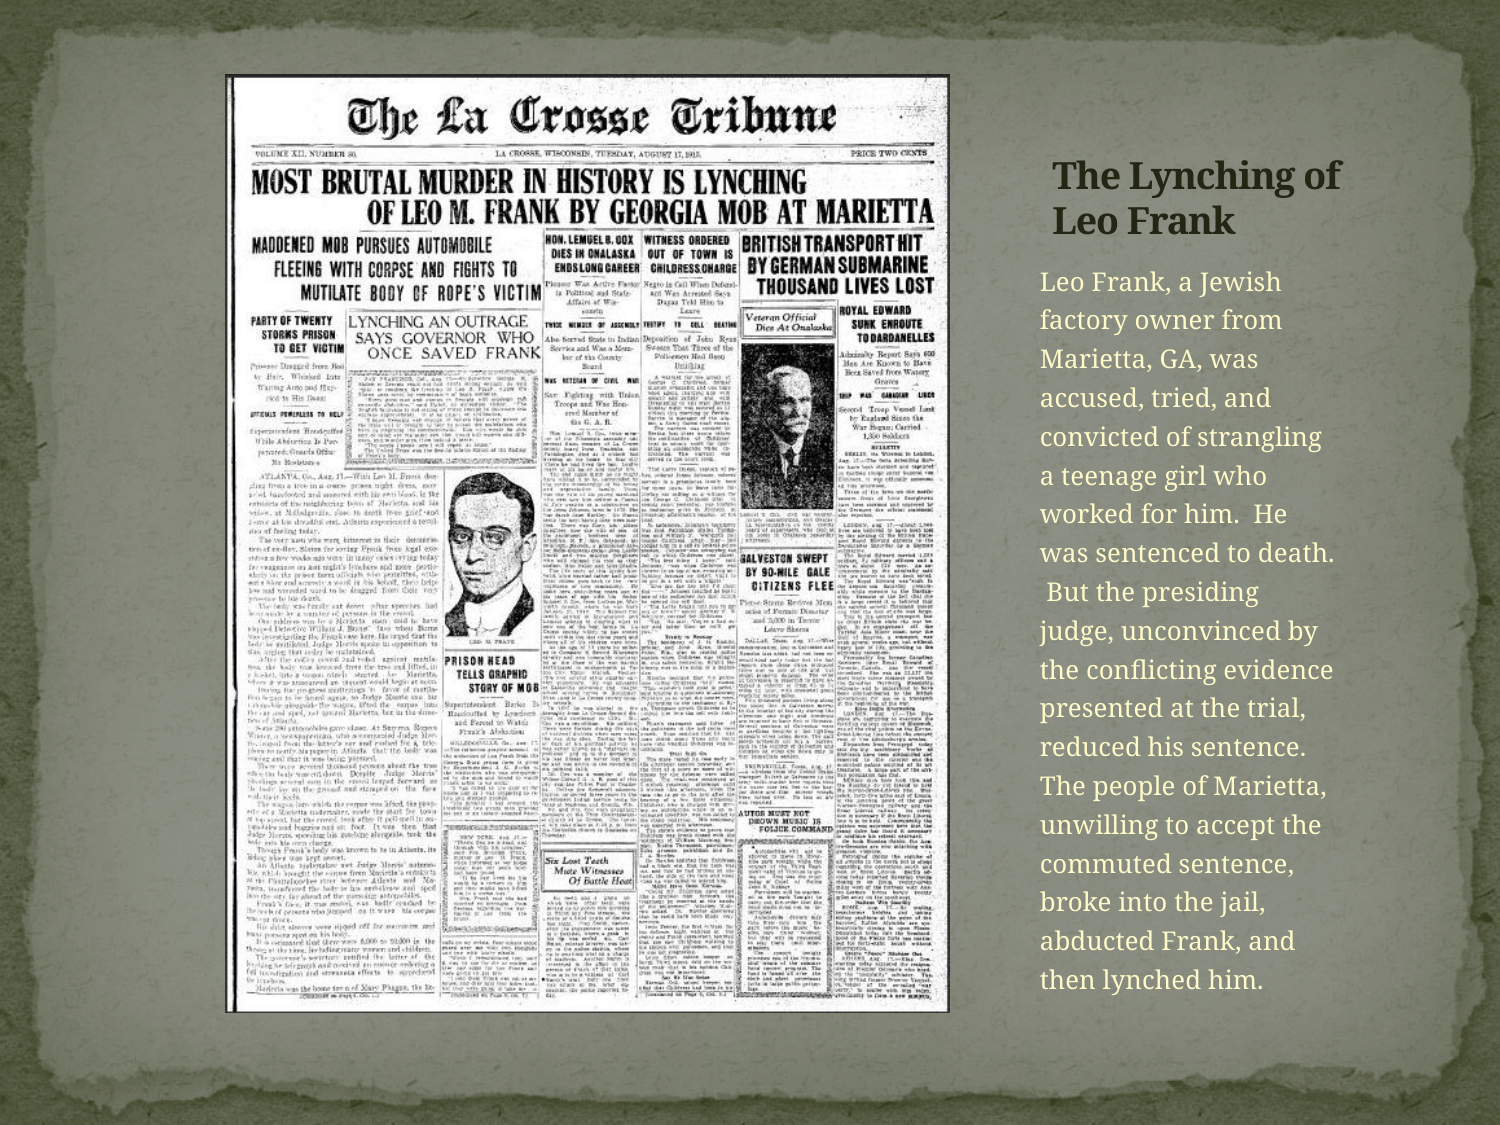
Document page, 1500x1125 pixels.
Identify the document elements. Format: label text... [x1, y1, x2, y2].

list Leo Frank, a Jewish factory owner from Marietta, GA, was accused, tried, and convicted of strangling a teenage girl who worked for him. He was sentenced to death. But the presiding judge, unconvinced by the conflicting evidence presented at the trial, reduced his sentence. The people of Marietta, unwilling to accept the commuted sentence, broke into the jail, abducted Frank, and then lynched him. [1025, 249, 1351, 1038]
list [228, 77, 948, 1011]
title The Lynching of Leo Frank [1037, 74, 1363, 250]
